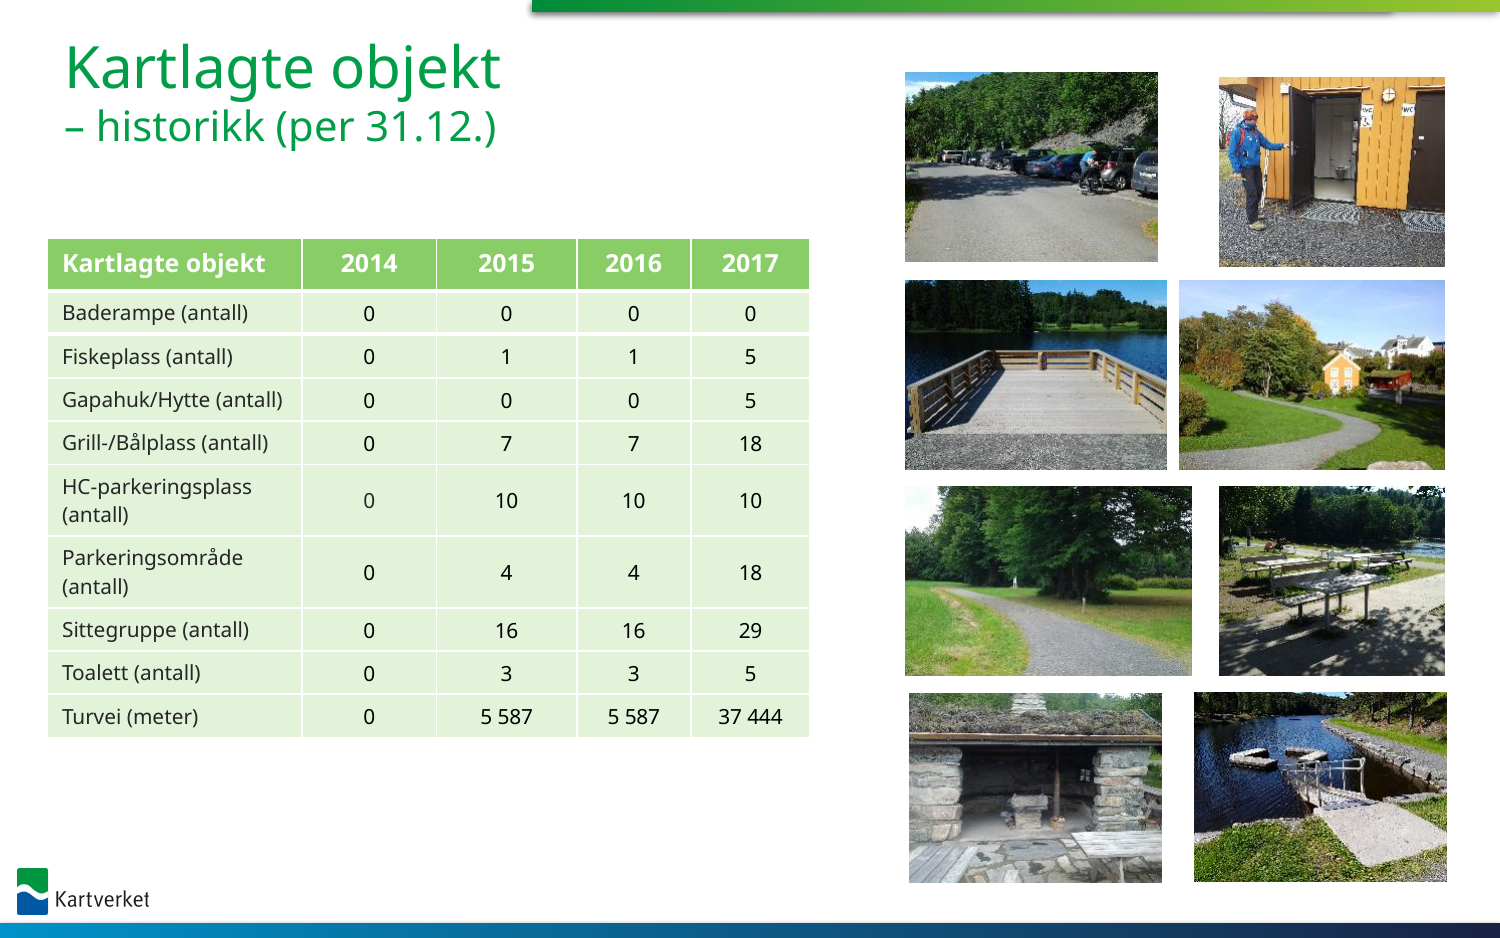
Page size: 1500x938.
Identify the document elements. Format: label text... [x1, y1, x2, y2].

table_cell 5 587 [437, 695, 576, 737]
table_cell Grill-/Bålplass (antall) [48, 422, 301, 464]
table_cell 0 [303, 609, 436, 650]
table_cell 0 [437, 379, 576, 420]
table_cell 16 [437, 609, 576, 650]
picture [1219, 486, 1445, 676]
picture [1219, 77, 1445, 267]
table_cell Fiskeplass (antall) [48, 336, 301, 377]
table_header 2014 [303, 239, 436, 289]
table_cell Sittegruppe (antall) [48, 609, 301, 650]
picture [905, 280, 1167, 470]
table_cell 0 [303, 537, 436, 607]
table_cell Baderampe (antall) [48, 293, 301, 332]
table_cell 4 [578, 537, 690, 607]
picture [905, 72, 1158, 262]
table_header 2017 [692, 239, 809, 289]
table_cell 7 [437, 422, 576, 464]
table_cell 3 [578, 652, 690, 693]
text_box Kartlagte objekt – historikk (per 31.12.) [49, 14, 1431, 158]
table_cell Gapahuk/Hytte (antall) [48, 379, 301, 420]
picture [905, 486, 1193, 676]
table_cell 0 [303, 422, 436, 464]
table_cell Parkeringsområde (antall) [48, 537, 301, 607]
table_cell 5 587 [578, 695, 690, 737]
table_cell 0 [692, 293, 809, 332]
table_cell 7 [578, 422, 690, 464]
table_header 2016 [578, 239, 690, 289]
table_cell 0 [303, 652, 436, 693]
table_cell 0 [303, 336, 436, 377]
table_cell 1 [437, 336, 576, 377]
table_header Kartlagte objekt [48, 239, 301, 289]
table_cell Toalett (antall) [48, 652, 301, 693]
table_cell 5 [692, 336, 809, 377]
table_cell 10 [692, 465, 809, 535]
table_cell 37 444 [692, 695, 809, 737]
table_cell 0 [578, 293, 690, 332]
table_cell 29 [692, 609, 809, 650]
table_cell 5 [692, 379, 809, 420]
picture [1179, 280, 1445, 470]
table_cell 5 [692, 652, 809, 693]
table_cell 0 [303, 695, 436, 737]
table_cell 18 [692, 422, 809, 464]
table_cell 0 [437, 293, 576, 332]
table_cell 16 [578, 609, 690, 650]
table_cell 0 [303, 293, 436, 332]
picture [909, 693, 1163, 884]
table_cell Turvei (meter) [48, 695, 301, 737]
table_cell 10 [578, 465, 690, 535]
table_cell 18 [692, 537, 809, 607]
table_cell 10 [437, 465, 576, 535]
table_cell 0 [303, 465, 436, 535]
table_cell 1 [578, 336, 690, 377]
table_cell HC-parkeringsplass (antall) [48, 465, 301, 535]
table_header 2015 [437, 239, 576, 289]
table_cell 0 [578, 379, 690, 420]
table_cell 4 [437, 537, 576, 607]
table_cell 3 [437, 652, 576, 693]
picture [1194, 692, 1448, 882]
table_cell 0 [303, 379, 436, 420]
